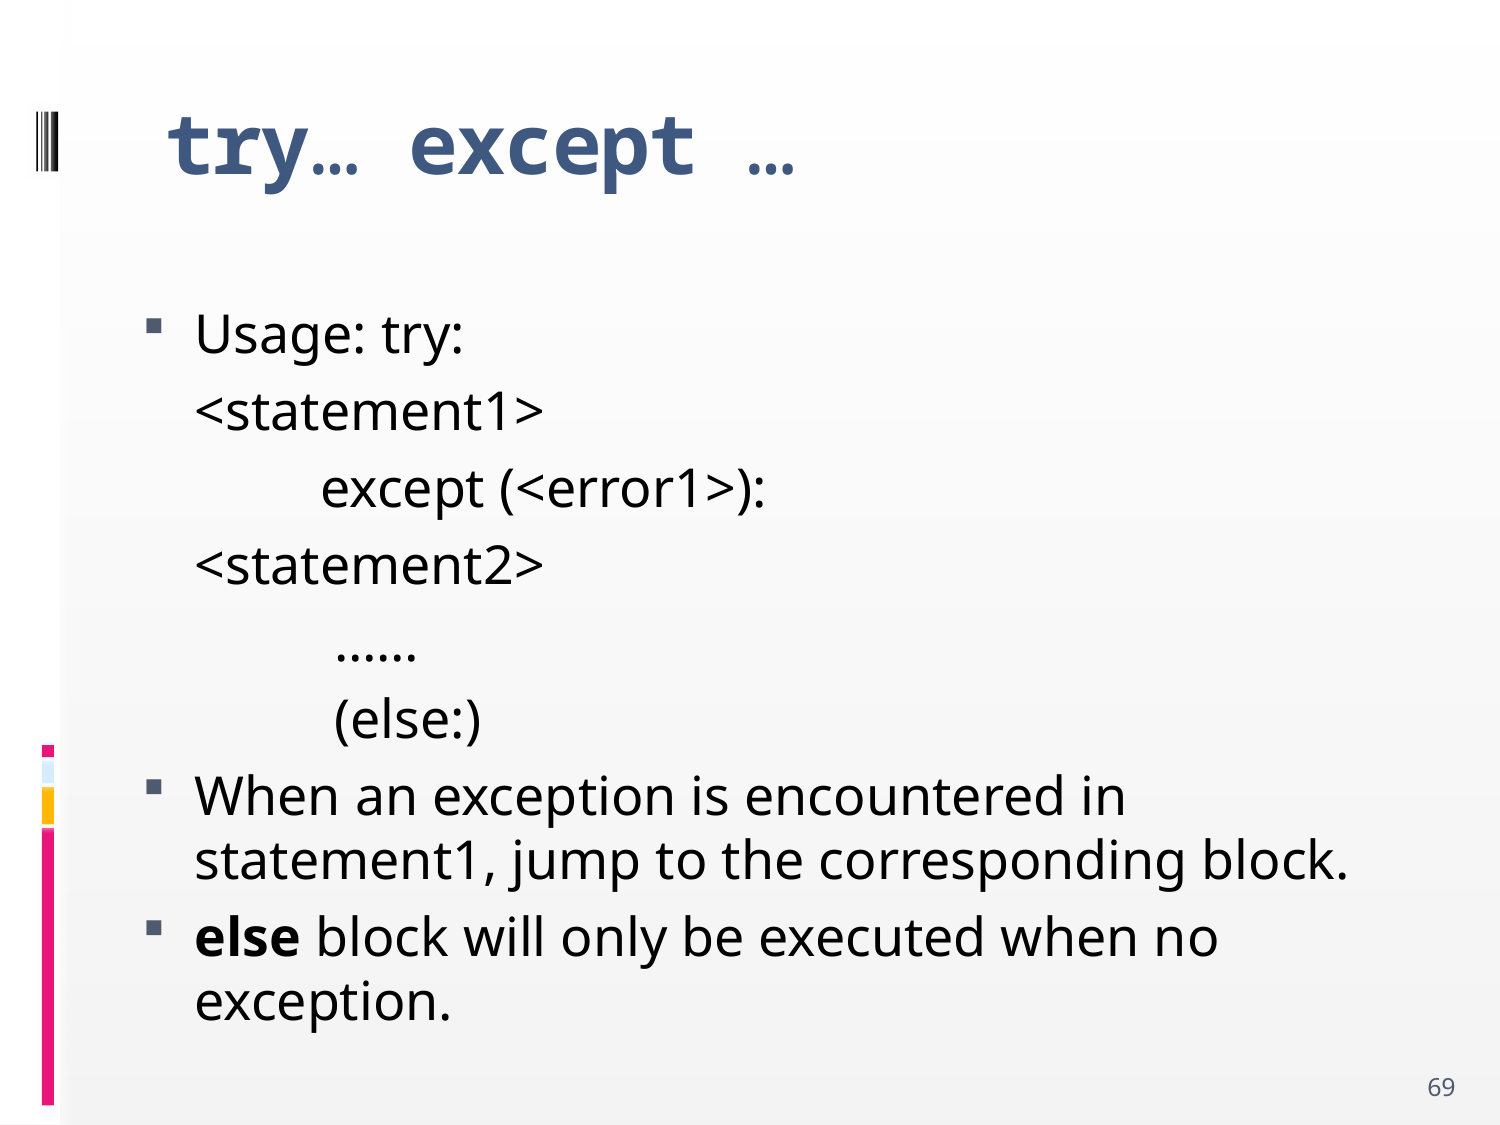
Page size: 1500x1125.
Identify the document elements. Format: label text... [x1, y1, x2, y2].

slide_number 69 [1412, 1052, 1488, 1113]
list Usage: try: <statement1> except (<error1>): <statement2> …… (else:) When an exception is encountered in statement1, jump to the corresponding block. else block will only be executed when no exception. [117, 292, 1442, 1043]
title try… except … [150, 83, 1425, 234]
